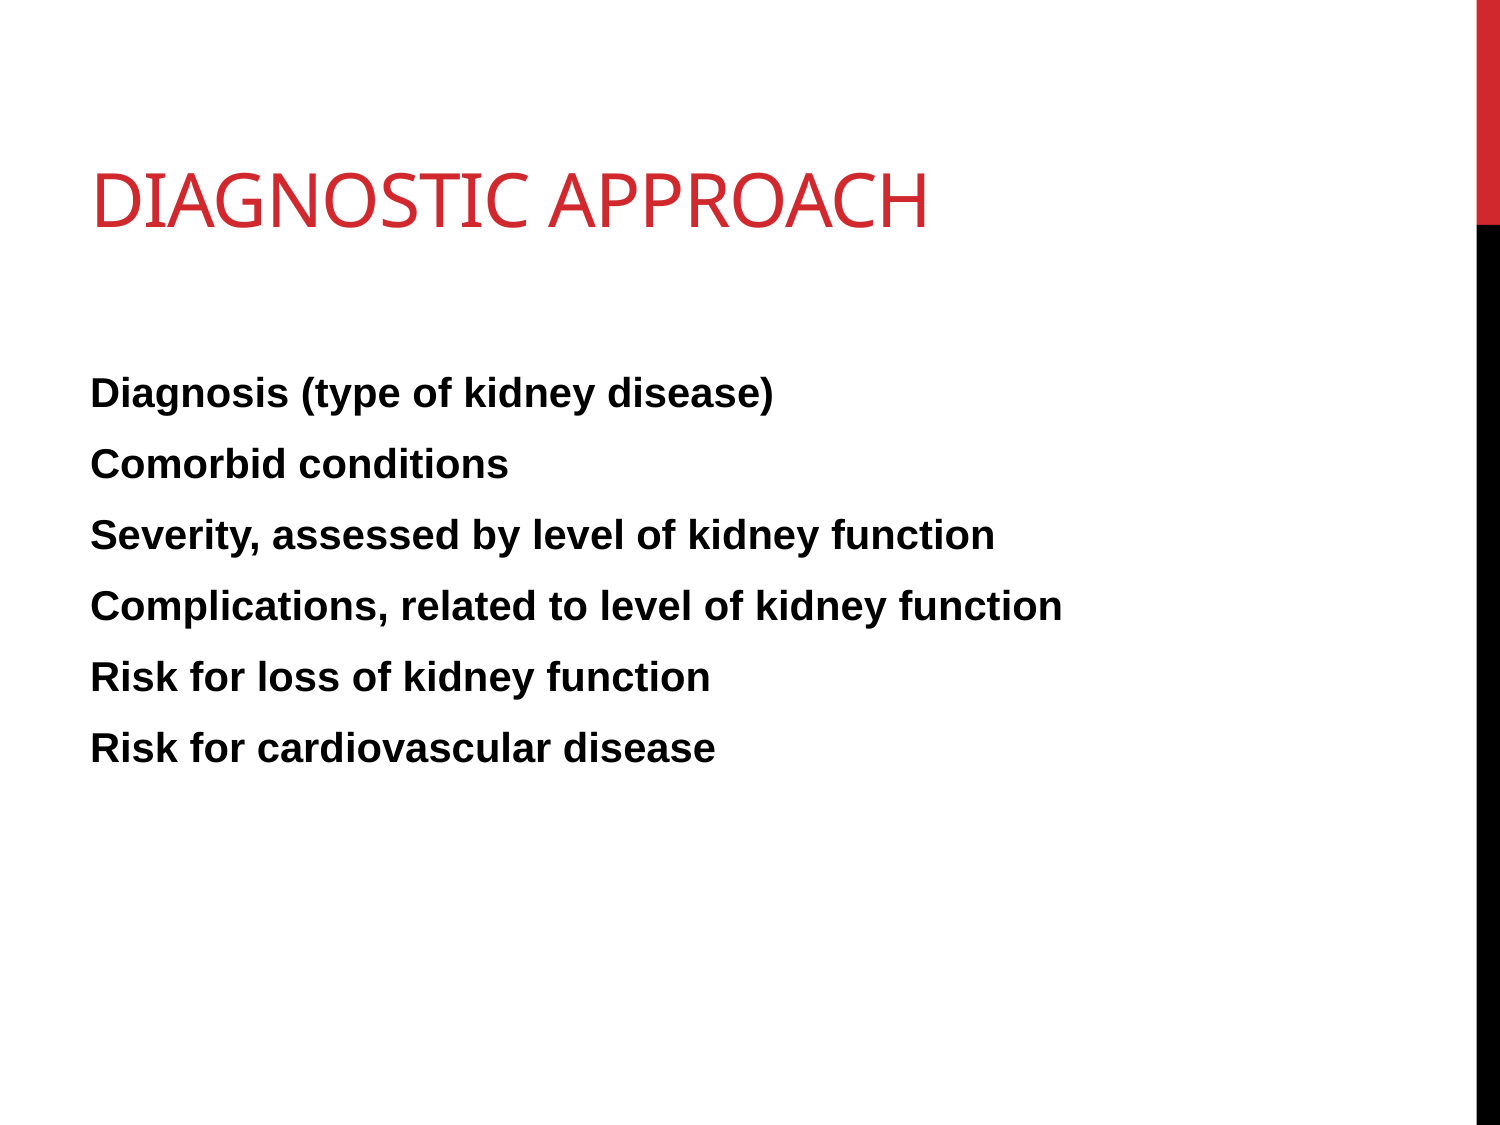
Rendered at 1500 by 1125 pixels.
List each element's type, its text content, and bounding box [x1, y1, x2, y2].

list Diagnosis (type of kidney disease) Comorbid conditions Severity, assessed by level of kidney function Complications, related to level of kidney function Risk for loss of kidney function Risk for cardiovascular disease [75, 287, 1325, 1005]
title DIAGNOSTIC APPROACH [75, 25, 1025, 250]
